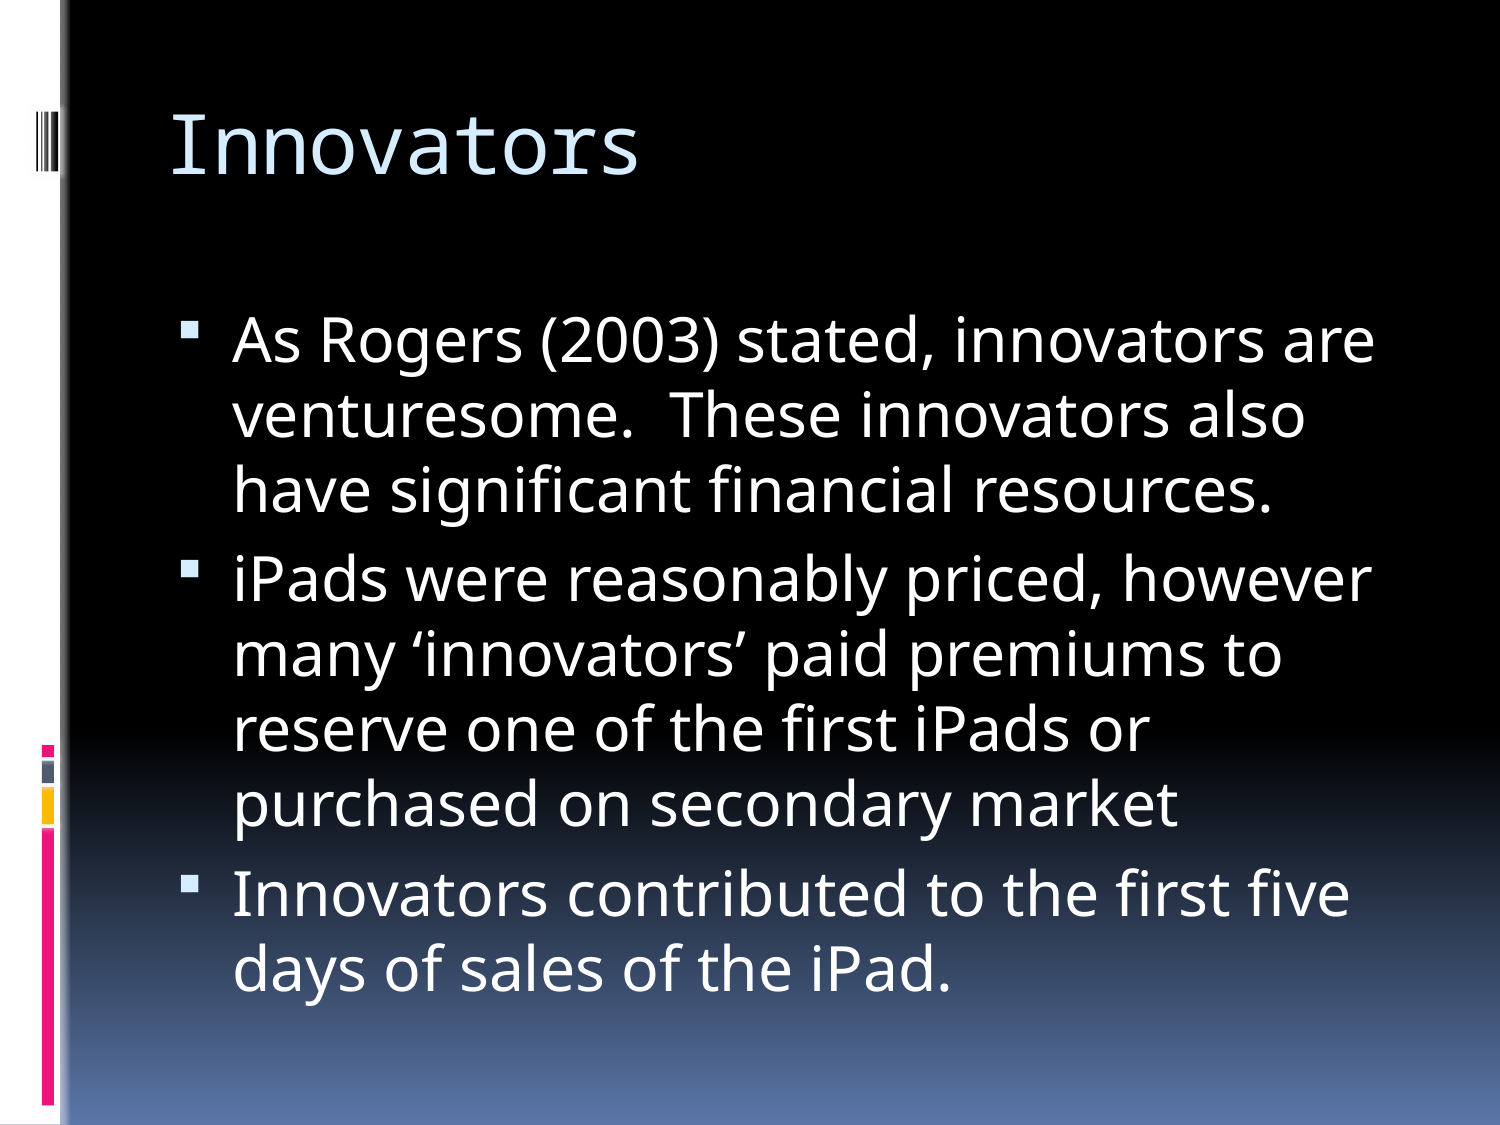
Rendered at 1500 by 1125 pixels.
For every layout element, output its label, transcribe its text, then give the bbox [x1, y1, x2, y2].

title Innovators [150, 83, 1425, 234]
list As Rogers (2003) stated, innovators are venturesome. These innovators also have significant financial resources. iPads were reasonably priced, however many ‘innovators’ paid premiums to reserve one of the first iPads or purchased on secondary market Innovators contributed to the first five days of sales of the iPad. [150, 292, 1425, 1043]
